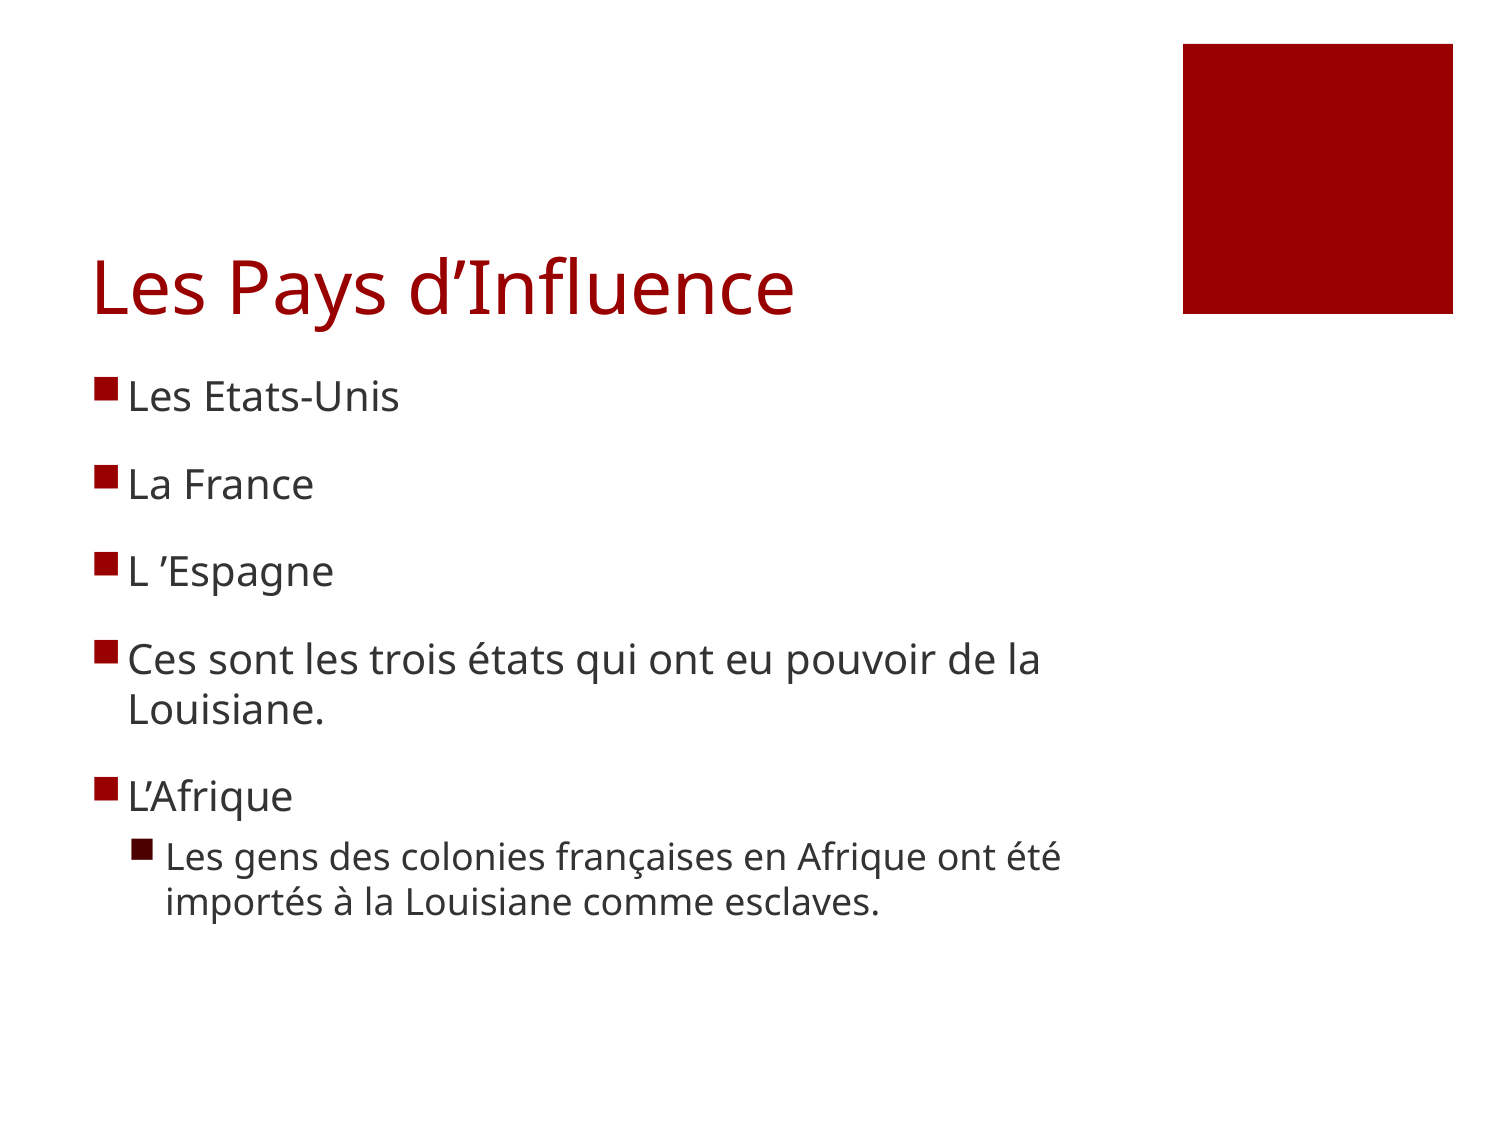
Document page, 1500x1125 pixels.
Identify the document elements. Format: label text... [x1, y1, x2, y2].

title Les Pays d’Influence [75, 149, 1143, 338]
list Les Etats-Unis La France L ’Espagne Ces sont les trois états qui ont eu pouvoir de la Louisiane. L’Afrique Les gens des colonies françaises en Afrique ont été importés à la Louisiane comme esclaves. [75, 362, 1143, 1005]
